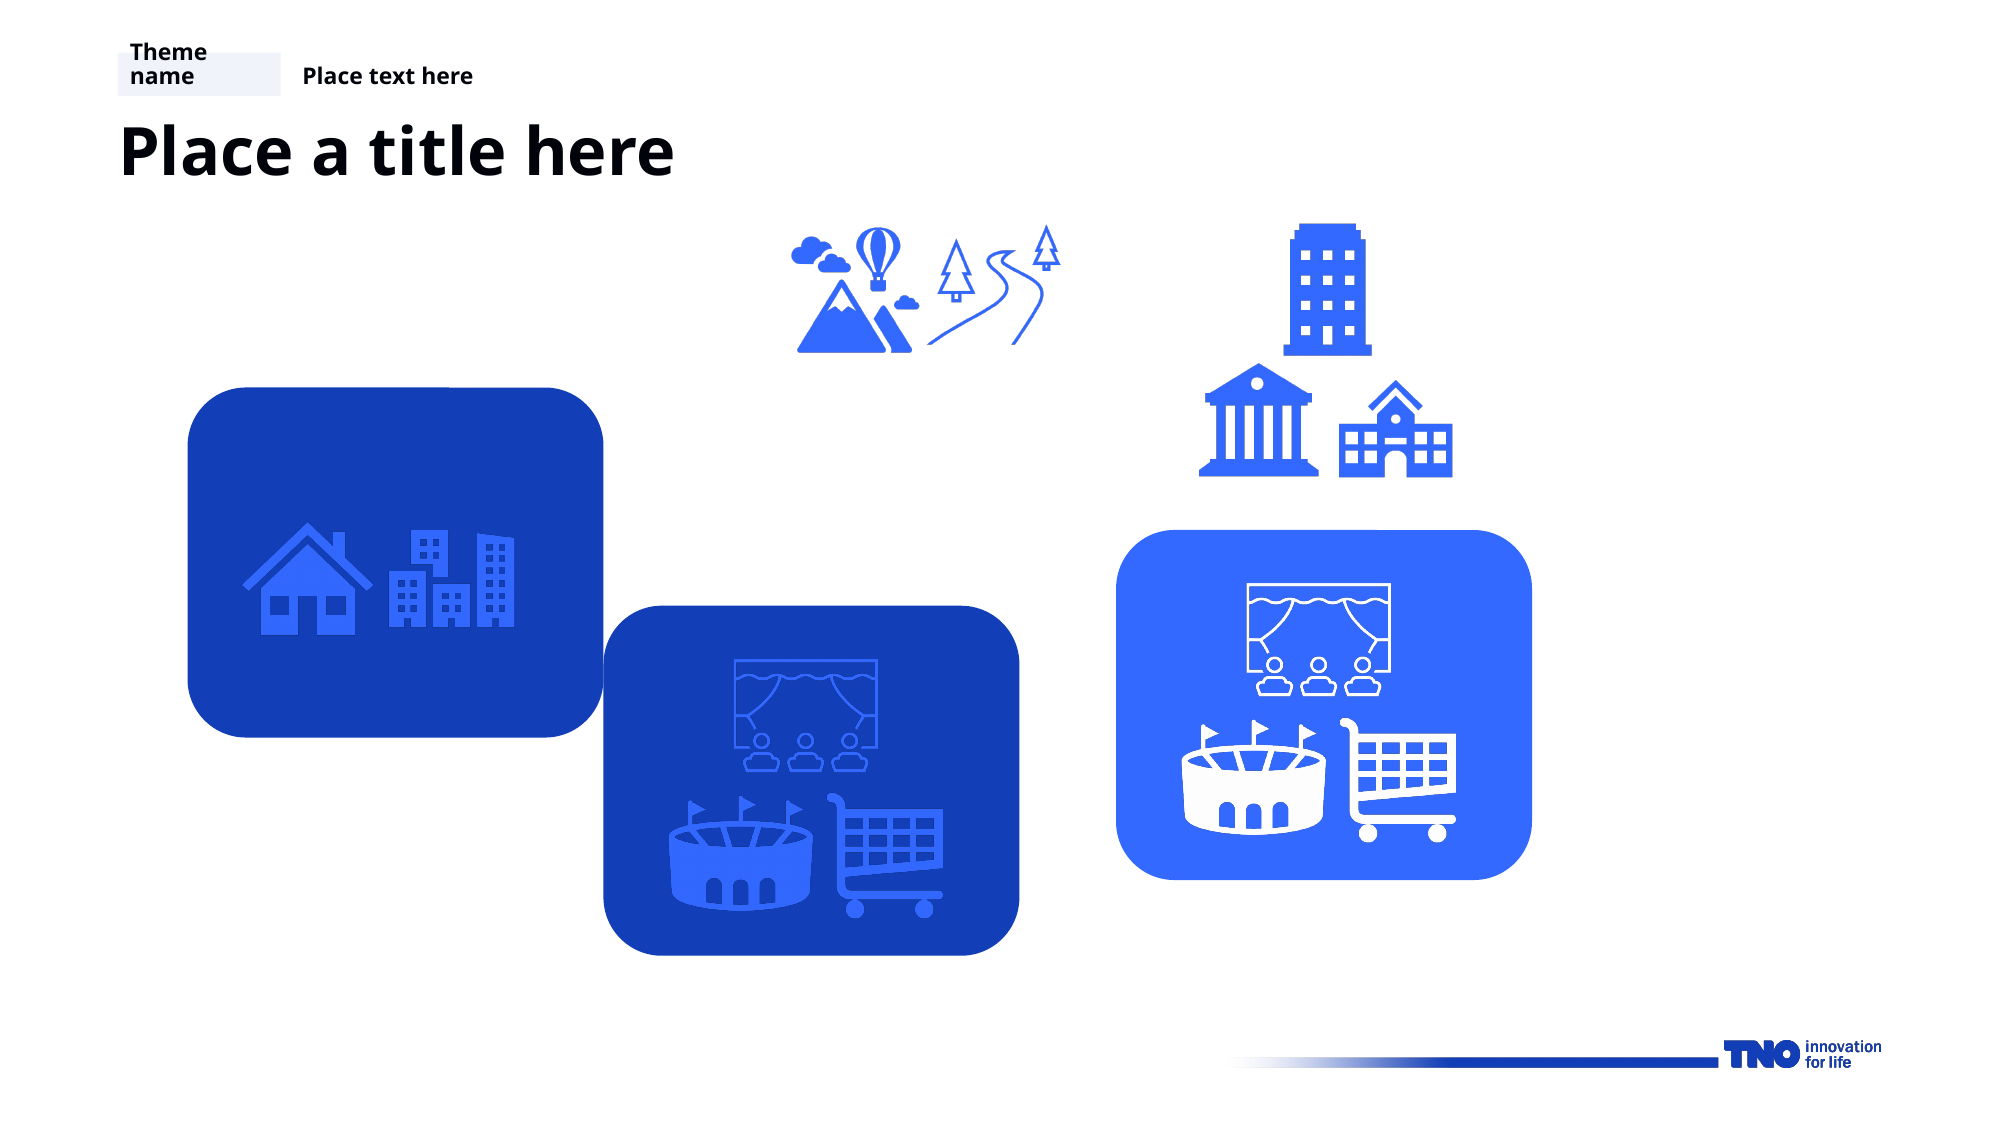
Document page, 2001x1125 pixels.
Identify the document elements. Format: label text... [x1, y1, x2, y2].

list Theme name [117, 52, 281, 96]
text_box [1114, 528, 1534, 882]
picture [1183, 214, 1471, 504]
picture [779, 214, 1068, 365]
picture [232, 503, 527, 654]
text_box [602, 604, 1021, 957]
picture [665, 640, 965, 931]
title Place a title here [118, 118, 1882, 179]
picture [1178, 564, 1478, 855]
list Place text here [302, 54, 1882, 96]
text_box [186, 386, 605, 739]
picture [1222, 1040, 1882, 1068]
